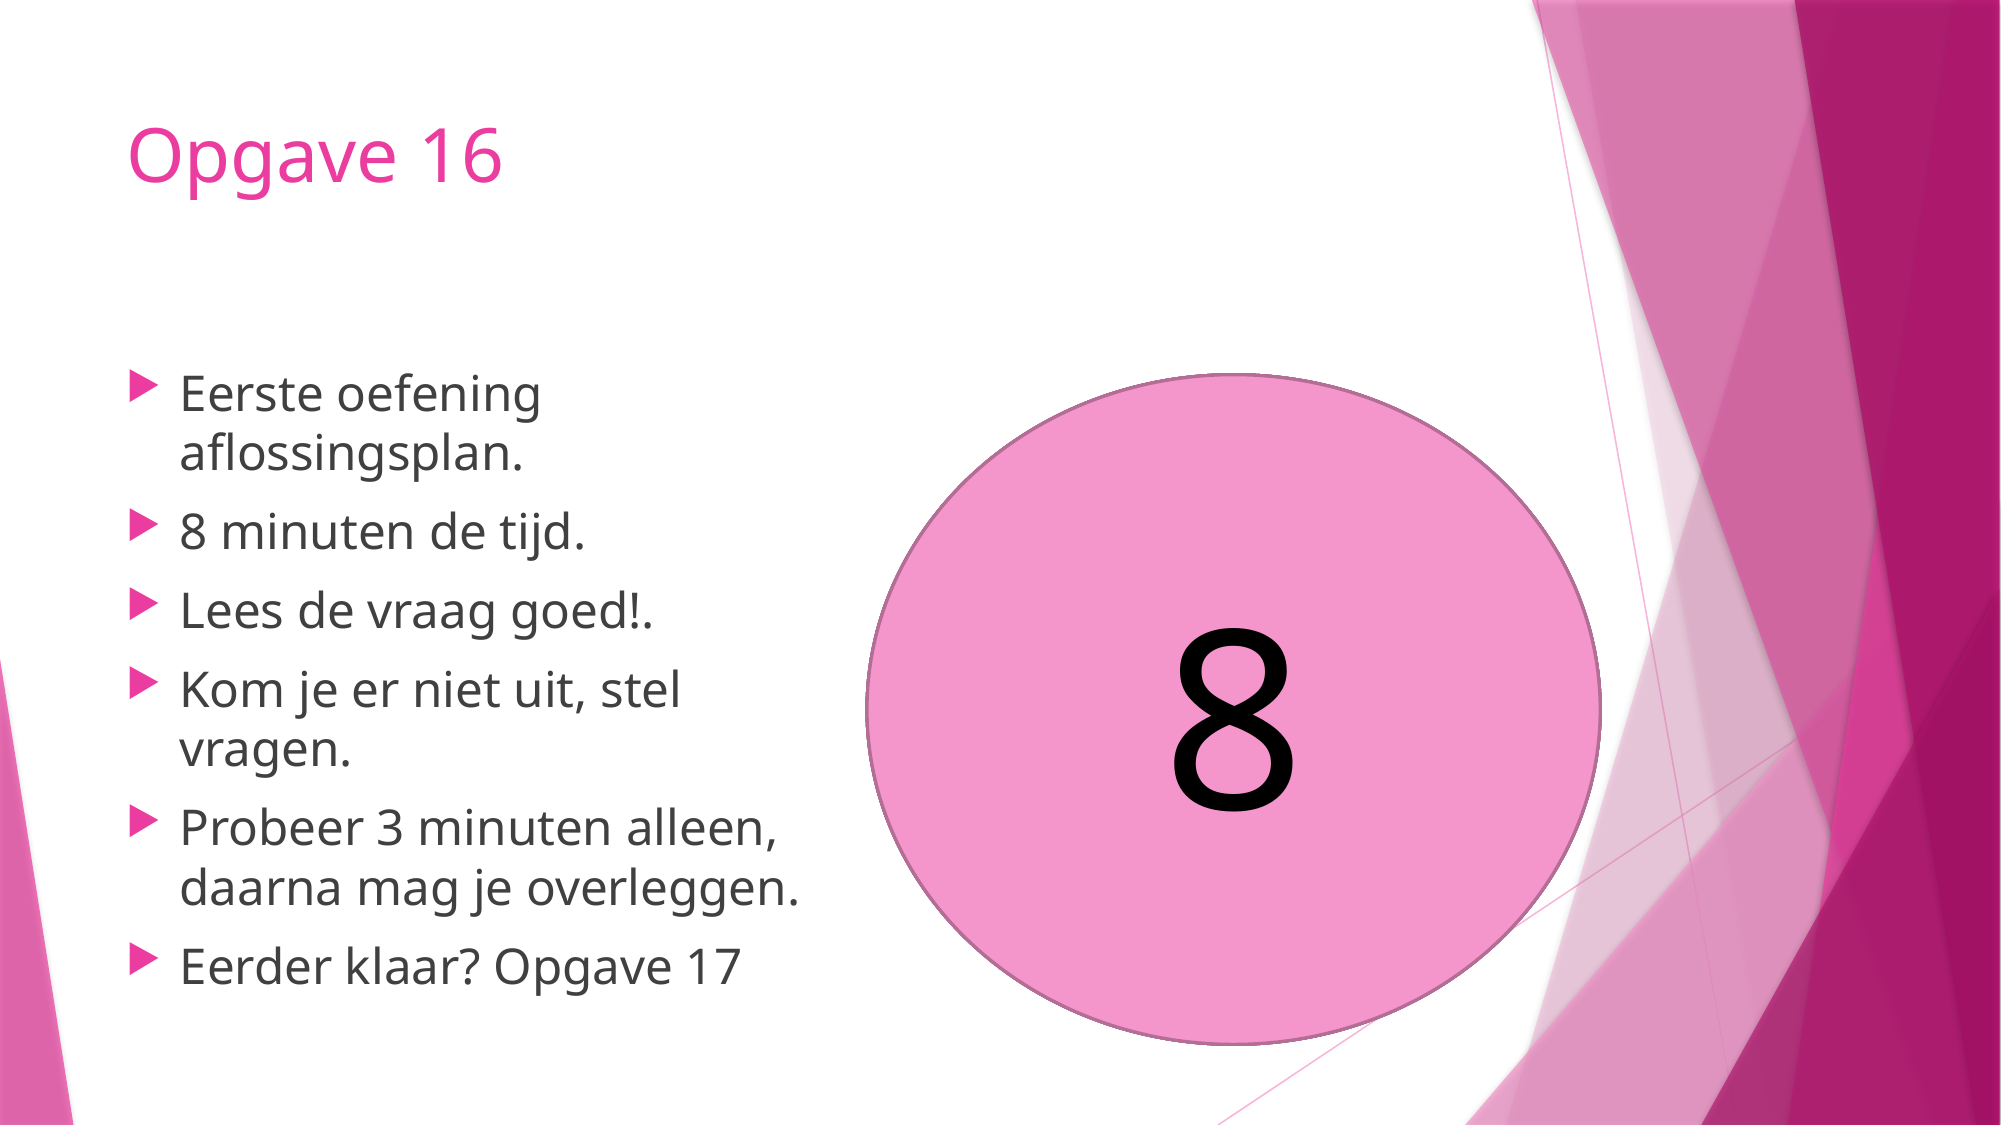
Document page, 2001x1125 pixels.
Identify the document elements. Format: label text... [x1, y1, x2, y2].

list Eerste oefening aflossingsplan. 8 minuten de tijd. Lees de vraag goed!. Kom je er niet uit, stel vragen. Probeer 3 minuten alleen, daarna mag je overleggen. Eerder klaar? Opgave 17 [111, 354, 823, 1009]
title Opgave 16 [111, 99, 1522, 317]
text_box 8 [865, 373, 1602, 1046]
